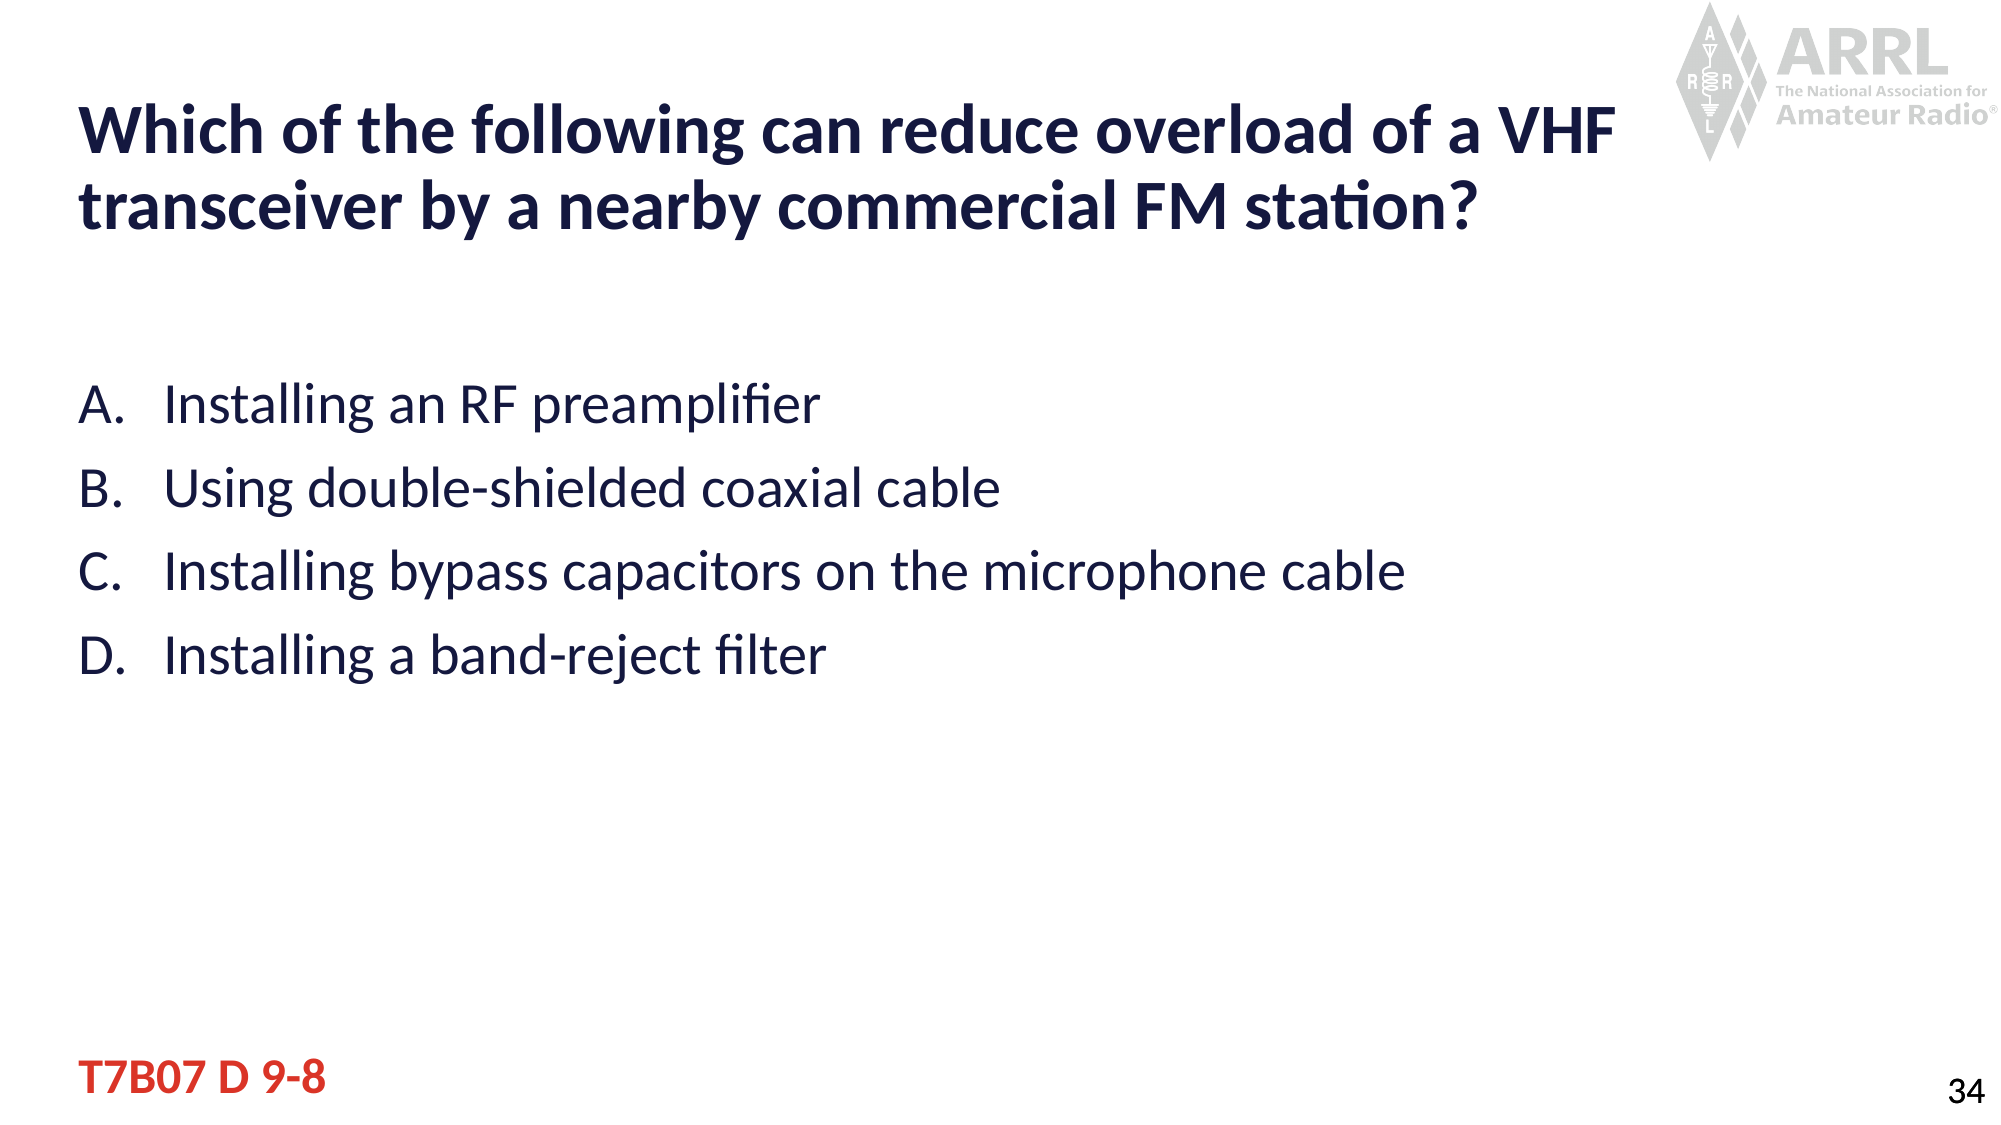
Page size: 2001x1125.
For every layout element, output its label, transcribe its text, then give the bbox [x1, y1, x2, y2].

picture [1674, 0, 2000, 164]
list Installing an RF preamplifier Using double-shielded coaxial cable Installing bypass capacitors on the microphone cable Installing a band-reject filter [63, 365, 1863, 989]
text_box T7B07 D 9-8 [63, 1036, 921, 1112]
title Which of the following can reduce overload of a VHF transceiver by a nearby commercial FM station? [63, 59, 1863, 278]
